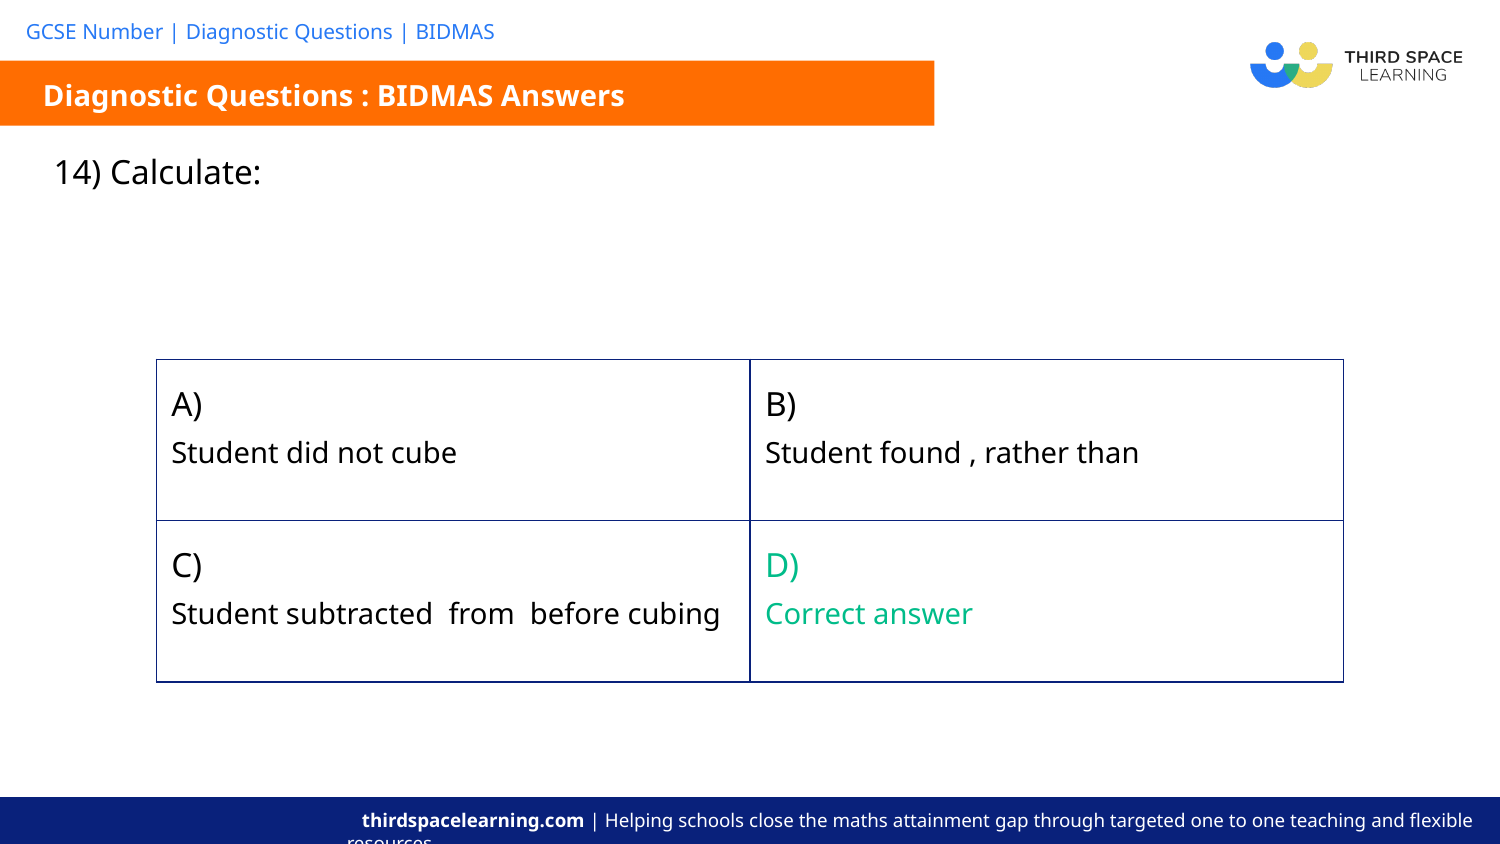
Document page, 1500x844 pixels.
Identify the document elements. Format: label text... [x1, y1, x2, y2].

text_box Diagnostic Questions : BIDMAS Answers [27, 61, 828, 127]
picture [1250, 33, 1465, 99]
